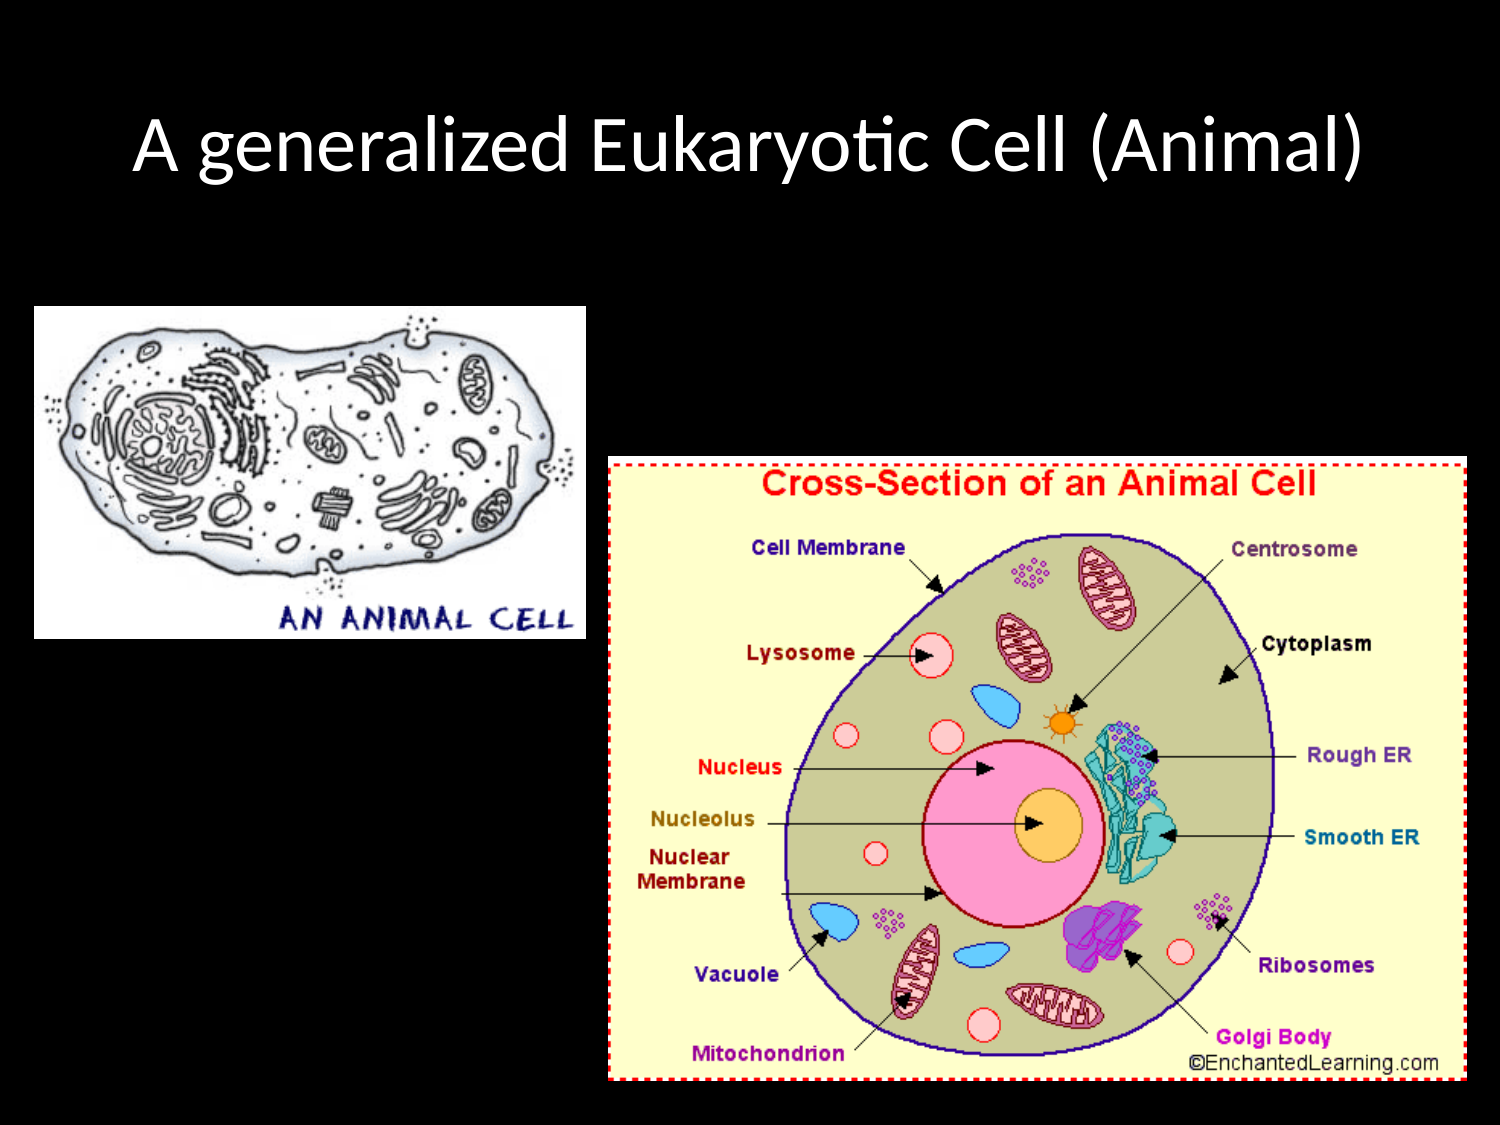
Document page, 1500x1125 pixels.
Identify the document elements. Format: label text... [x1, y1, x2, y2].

title A generalized Eukaryotic Cell (Animal) [75, 45, 1425, 233]
picture [607, 455, 1467, 1081]
picture [34, 305, 586, 639]
